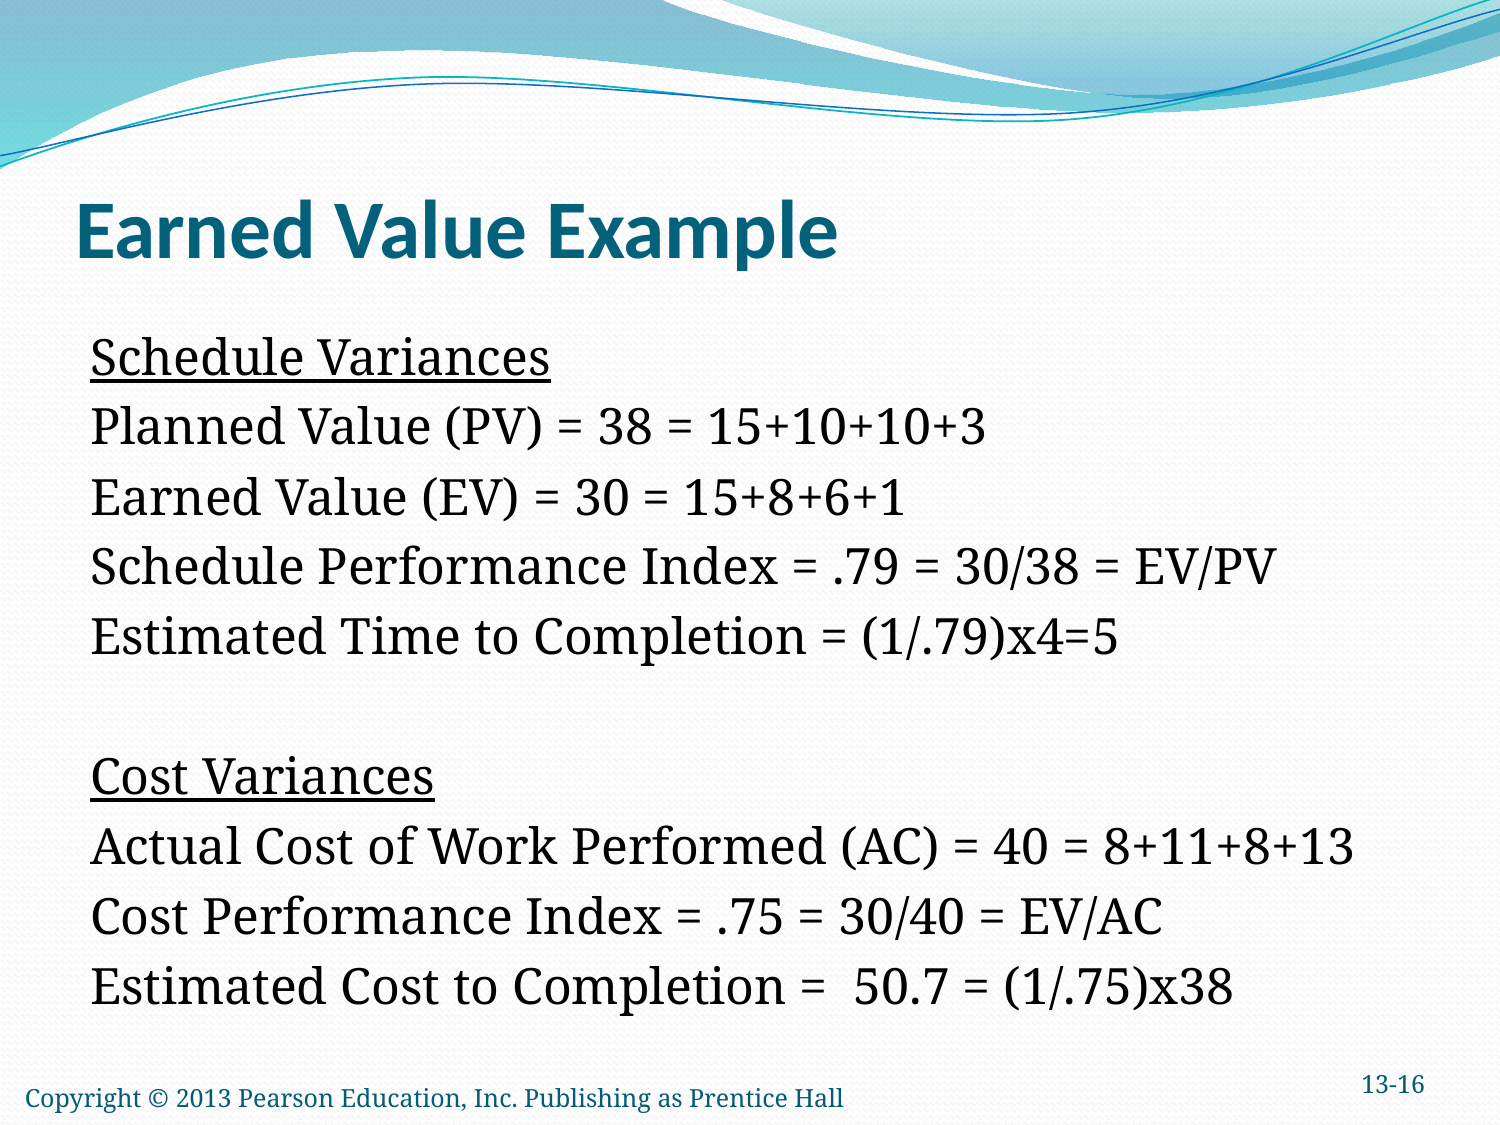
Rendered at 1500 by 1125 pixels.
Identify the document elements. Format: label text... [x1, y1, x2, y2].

list Schedule Variances Planned Value (PV) = 38 = 15+10+10+3 Earned Value (EV) = 30 = 15+8+6+1 Schedule Performance Index = .79 = 30/38 = EV/PV Estimated Time to Completion = (1/.79)x4=5 Cost Variances Actual Cost of Work Performed (AC) = 40 = 8+11+8+13 Cost Performance Index = .75 = 30/40 = EV/AC Estimated Cost to Completion = 50.7 = (1/.75)x38 [74, 317, 1426, 1038]
slide_number 13-16 [1299, 1042, 1425, 1103]
title Earned Value Example [74, 87, 1426, 276]
